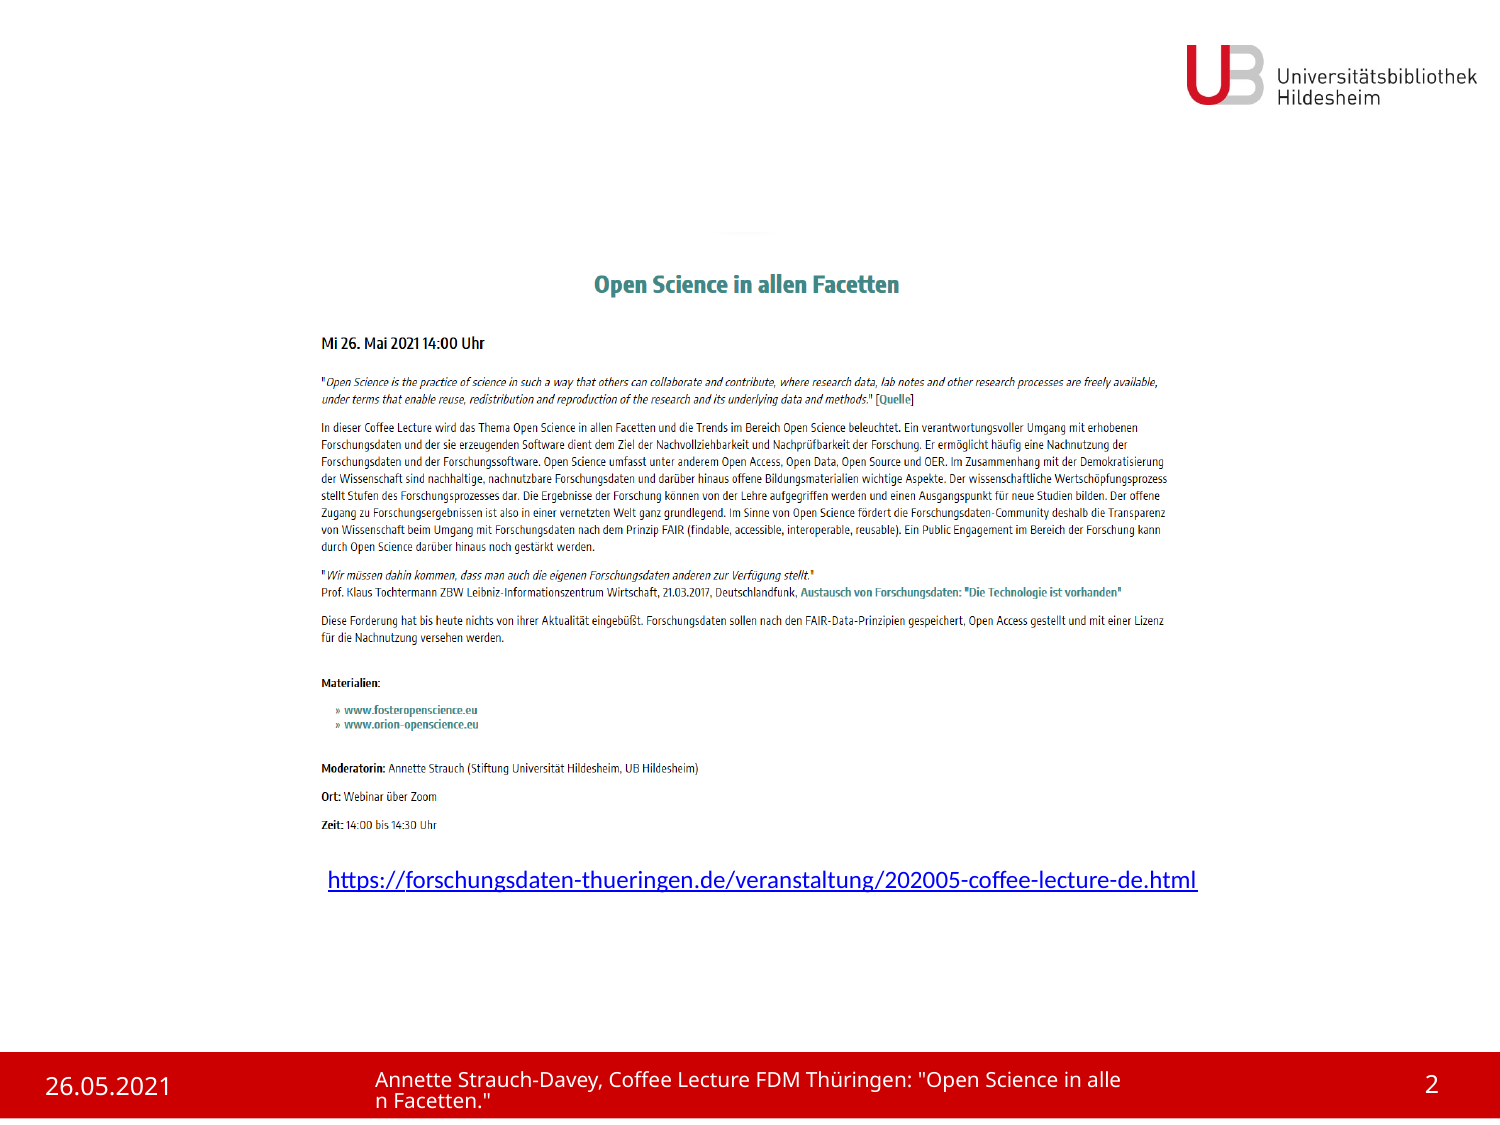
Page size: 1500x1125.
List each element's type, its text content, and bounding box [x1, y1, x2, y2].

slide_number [30, 1055, 585, 1116]
picture [74, 232, 1418, 849]
picture [1317, 45, 1477, 105]
title [75, 45, 1317, 230]
text_box [99, 857, 1342, 1030]
footer Annette Strauch-Davey, Coffee Lecture FDM Thüringen: "Open Science in allen Facetten." [360, 1055, 1140, 1106]
slide_number 2 [1227, 1055, 1454, 1116]
text_box https://forschungsdaten-thueringen.de/veranstaltung/202005-coffee-lecture-de.html [312, 857, 1294, 931]
